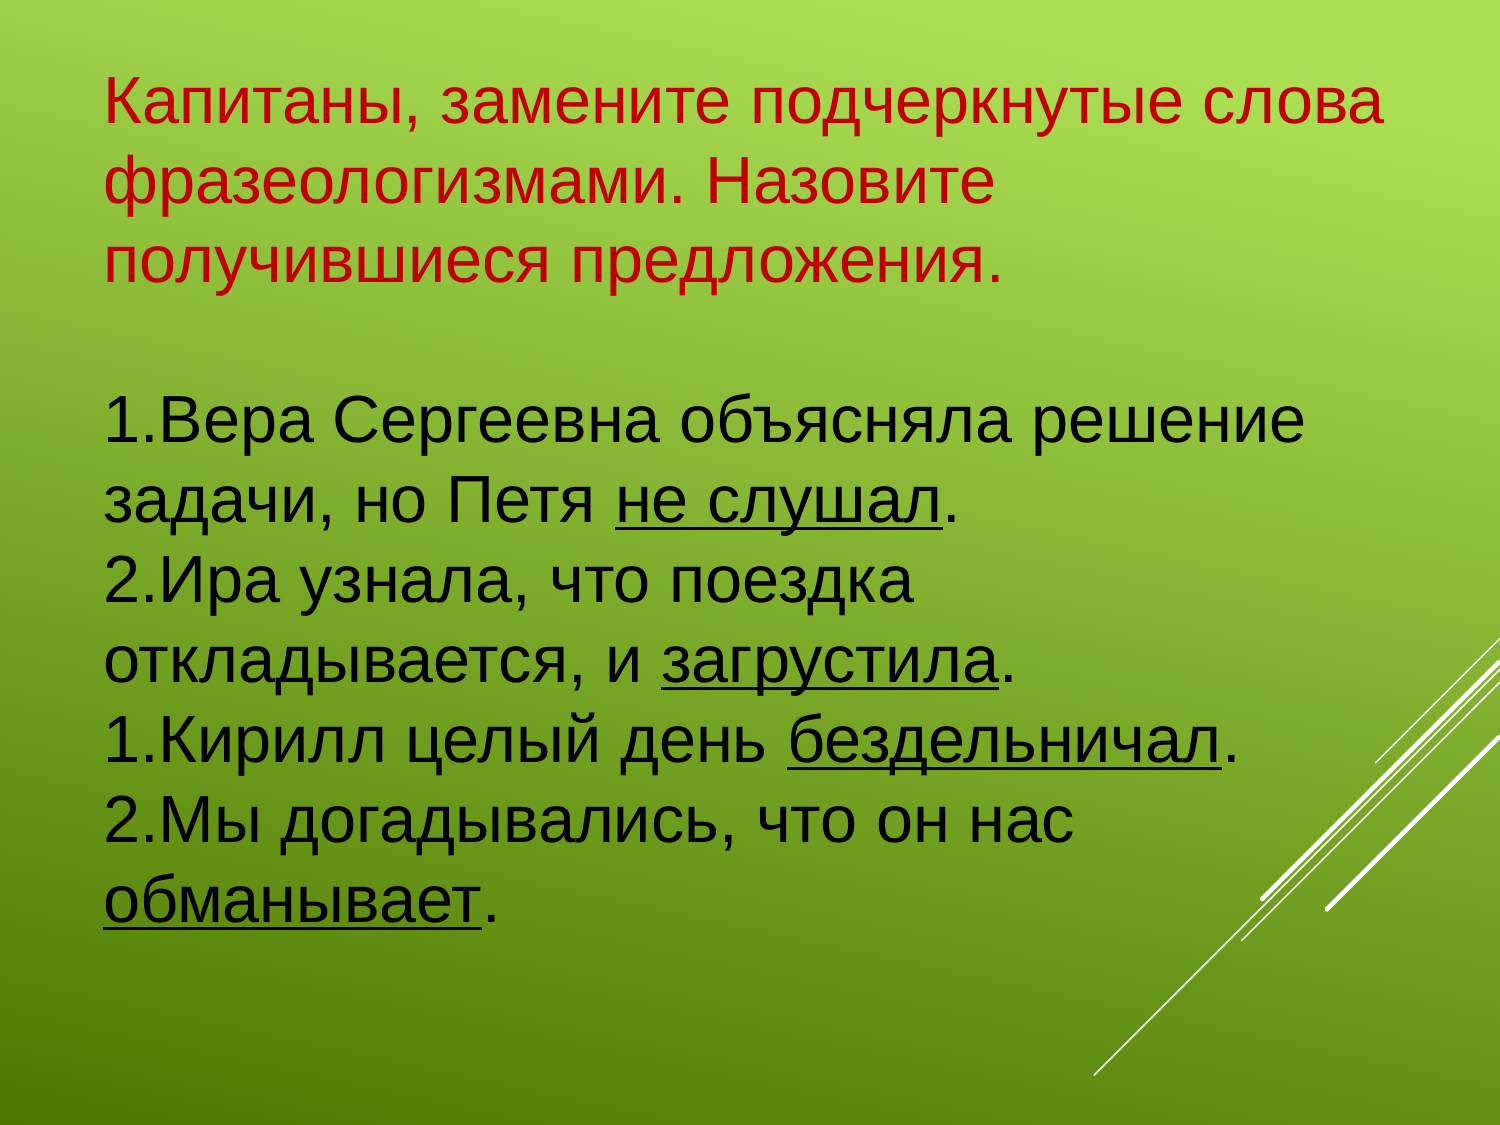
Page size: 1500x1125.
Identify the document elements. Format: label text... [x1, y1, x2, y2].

text_box Капитаны, замените подчеркнутые слова фразеологизмами. Назовите получившиеся предложения. 1.Вера Сергеевна объясняла решение задачи, но Петя не слушал. 2.Ира узнала, что поездка откладывается, и загрустила. 1.Кирилл целый день бездельничал. 2.Мы догадывались, что он нас обманывает. [88, 49, 1424, 1024]
